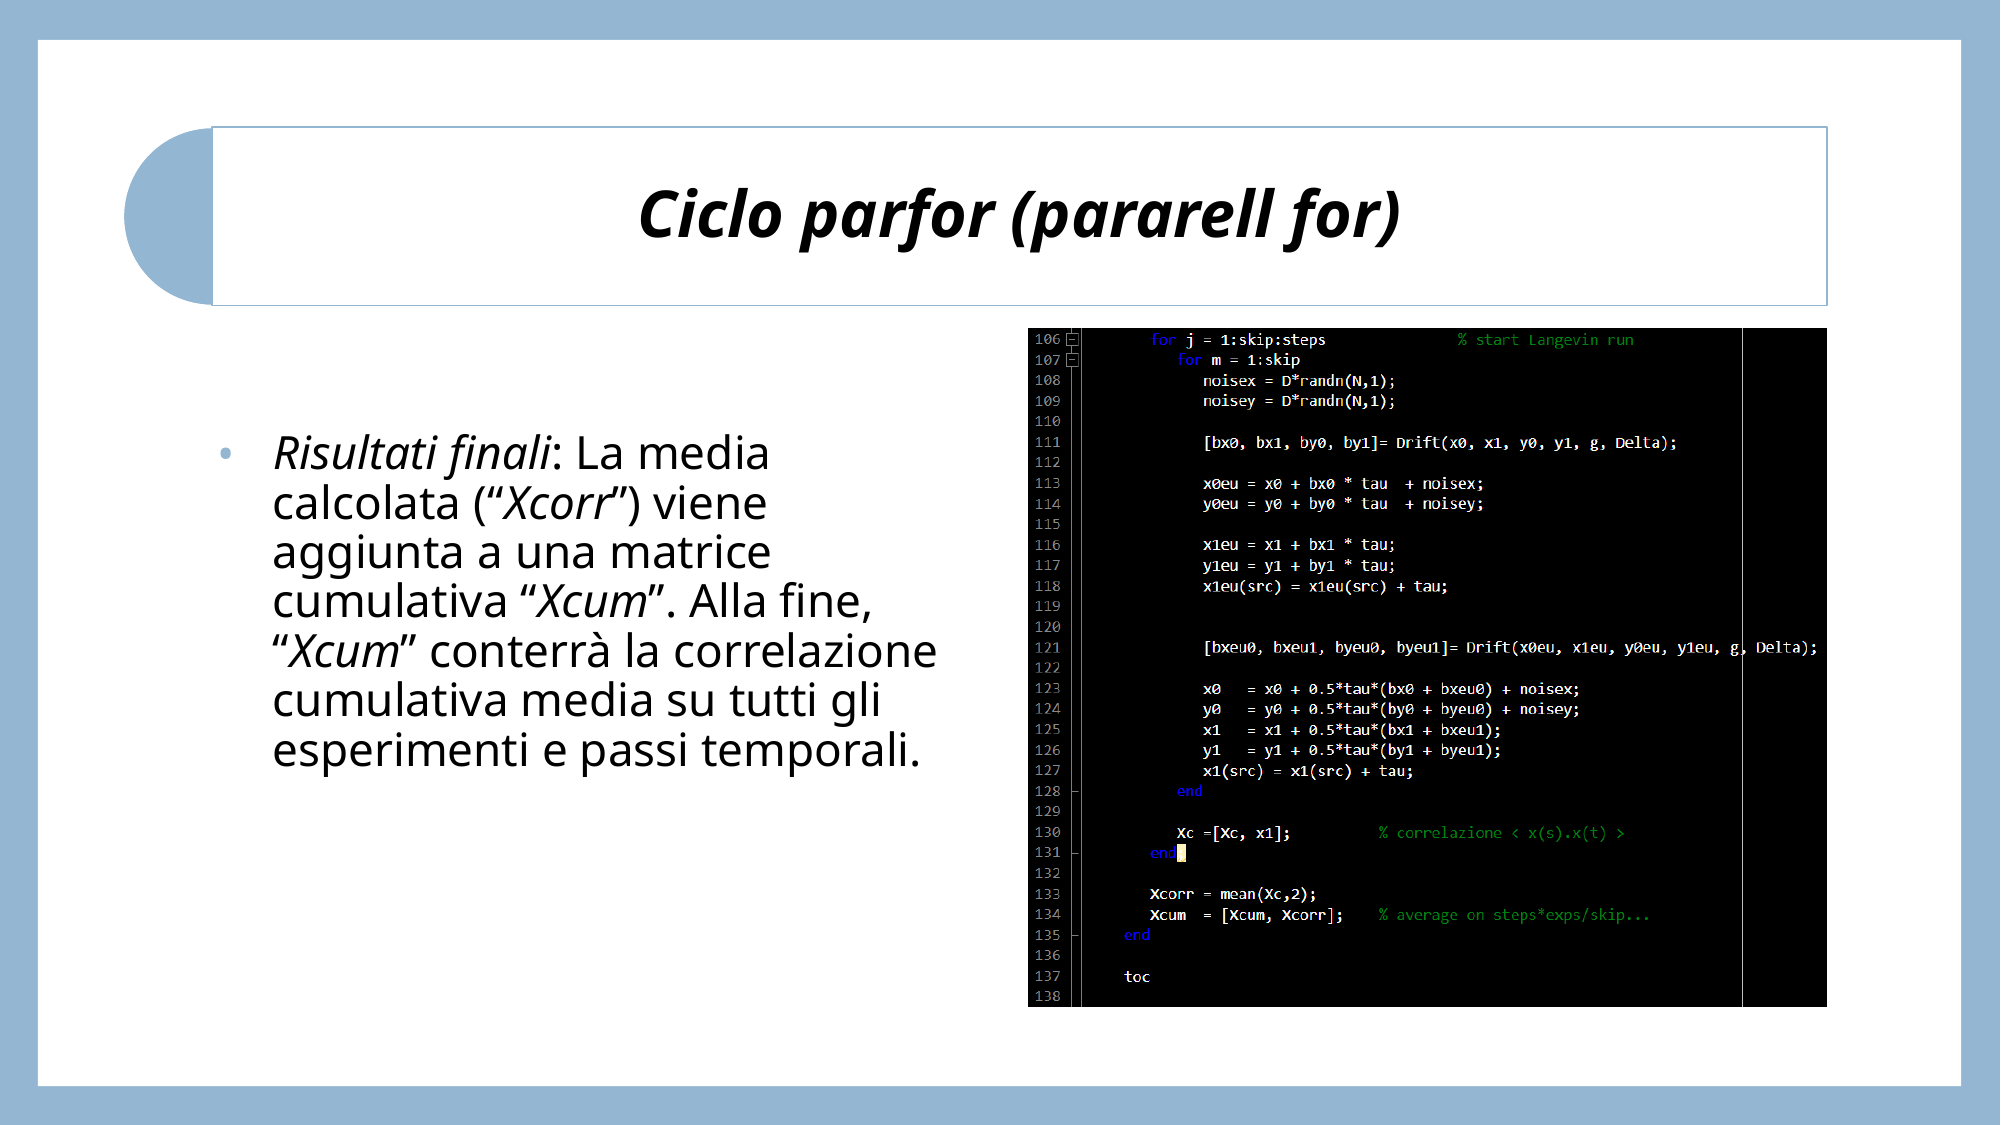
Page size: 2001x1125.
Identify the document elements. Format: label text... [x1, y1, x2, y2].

picture [1027, 327, 1828, 1007]
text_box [122, 127, 1828, 306]
list Risultati finali: La media calcolata (“Xcorr”) viene aggiunta a una matrice cumulativa “Xcum”. Alla fine, “Xcum” conterrà la correlazione cumulativa media su tutti gli esperimenti e passi temporali. [183, 422, 963, 878]
